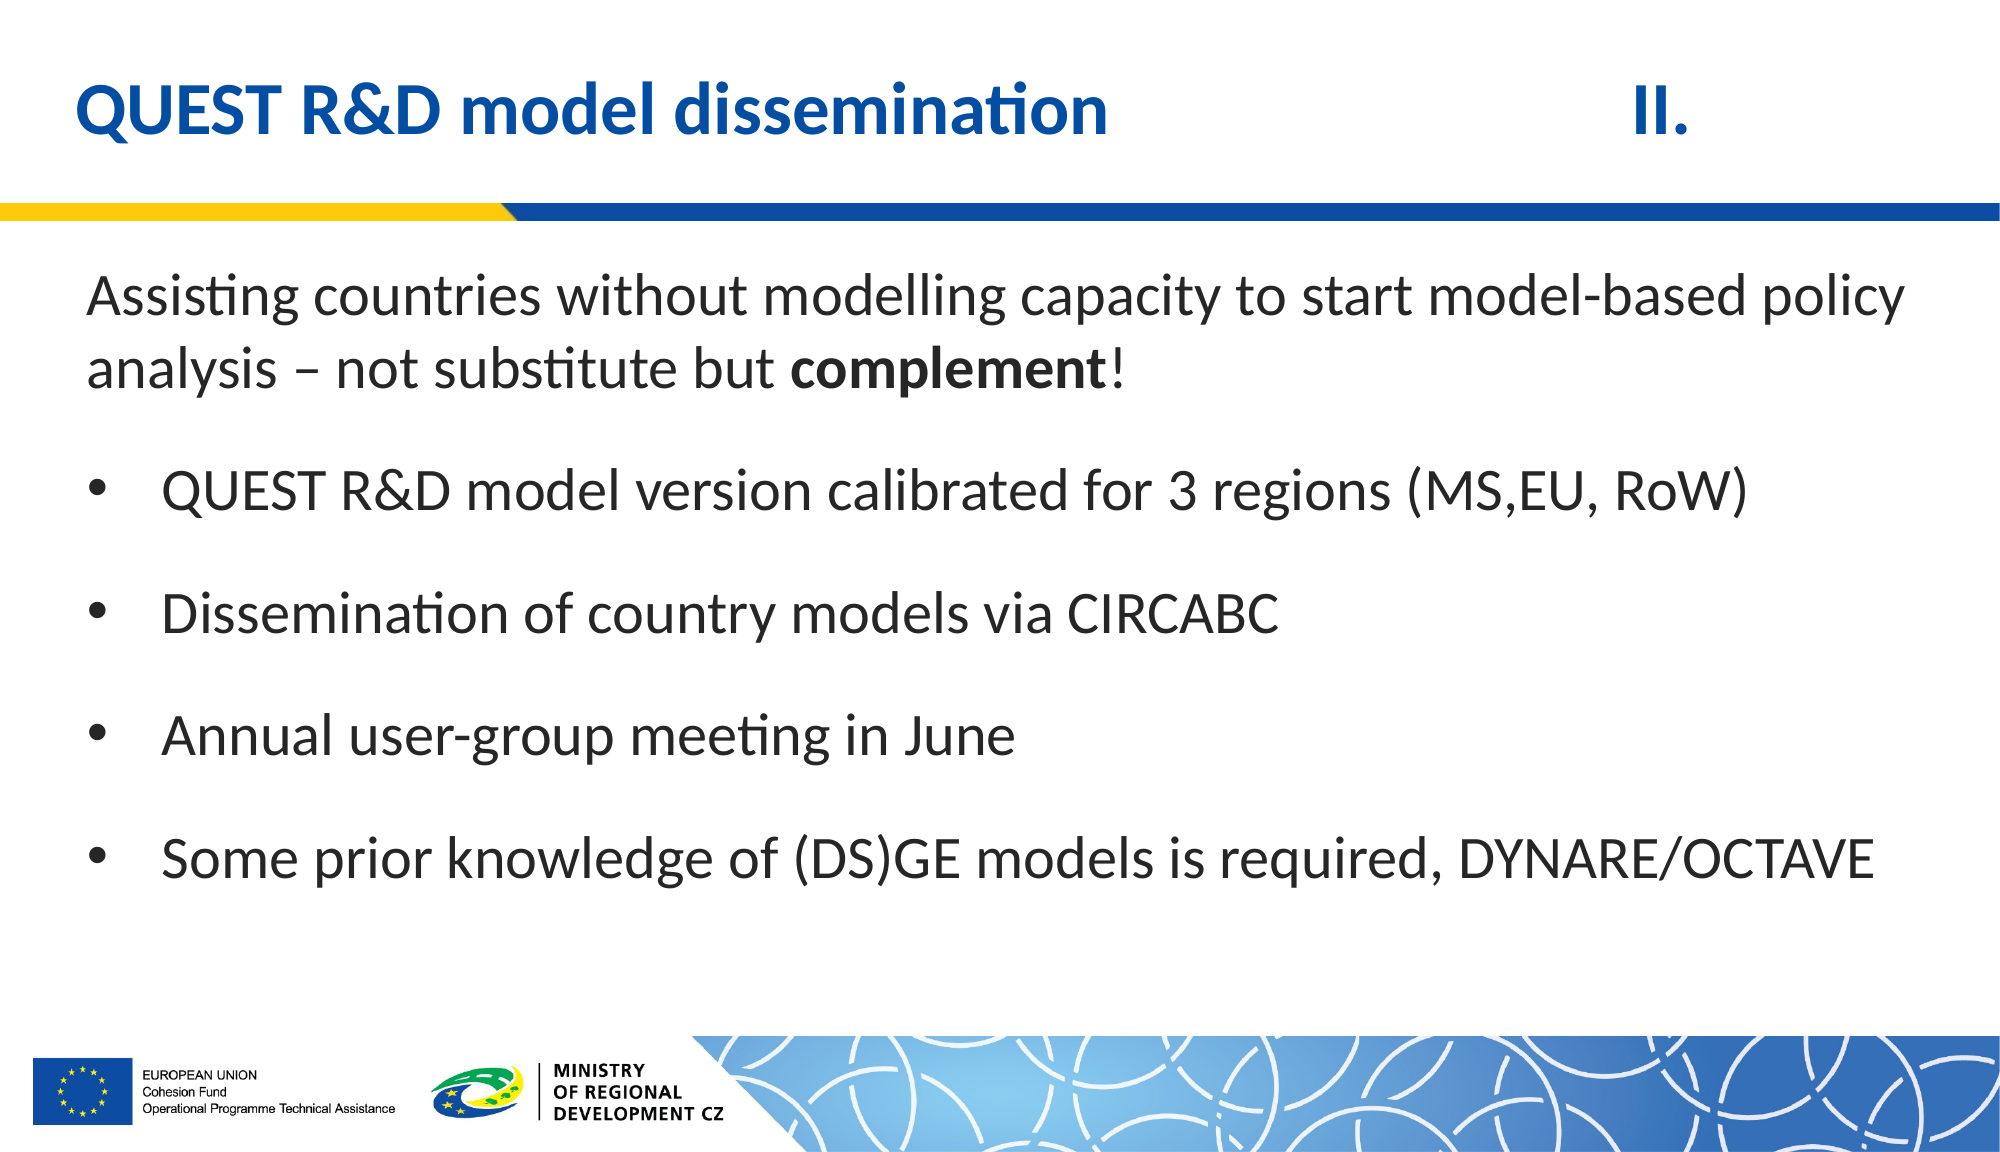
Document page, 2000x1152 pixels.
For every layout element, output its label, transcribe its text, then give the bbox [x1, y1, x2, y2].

picture [0, 203, 2000, 221]
list Assisting countries without modelling capacity to start model-based policy analysis – not substitute but complement! QUEST R&D model version calibrated for 3 regions (MS,EU, RoW) Dissemination of country models via CIRCABC Annual user-group meeting in June Some prior knowledge of (DS)GE models is required, DYNARE/OCTAVE [66, 245, 1969, 1025]
title QUEST R&D model dissemination II. [54, 44, 1969, 166]
picture [0, 1036, 2000, 1152]
